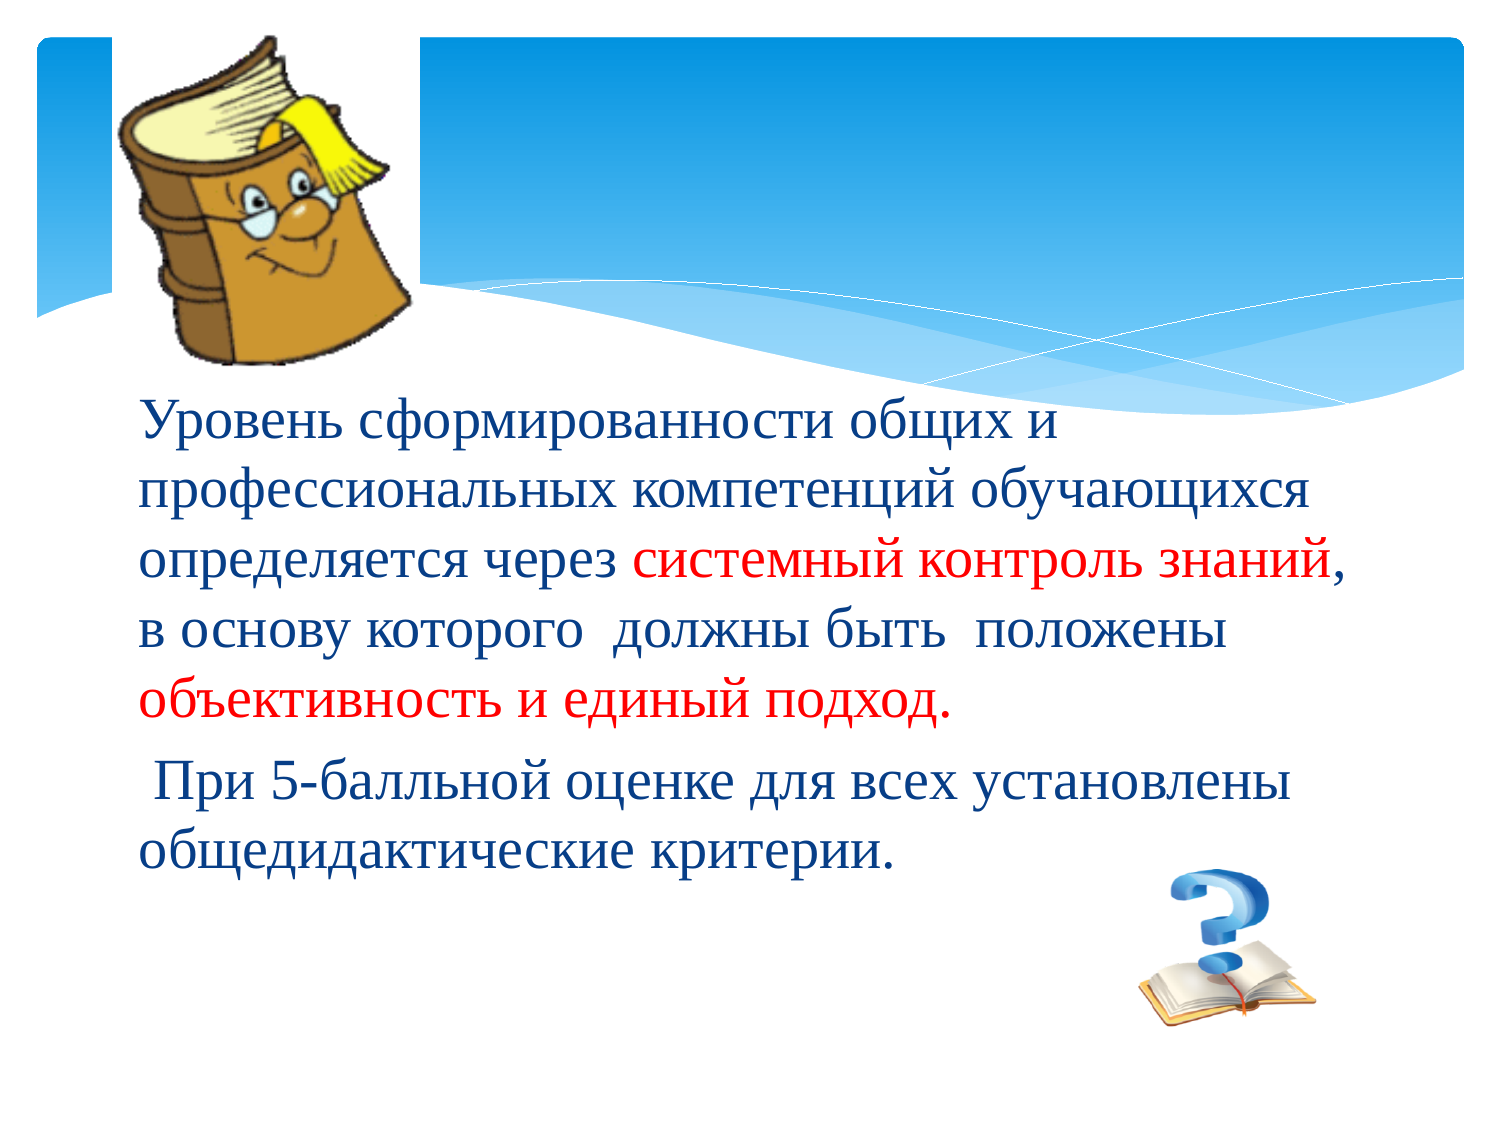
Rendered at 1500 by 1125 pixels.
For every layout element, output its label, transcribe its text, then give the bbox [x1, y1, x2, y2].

picture [111, 30, 420, 374]
list Уровень сформированности общих и профессиональных компетенций обучающихся определяется через системный контроль знаний, в основу которого должны быть положены объективность и единый подход. При 5-балльной оценке для всех установлены общедидактические критерии. [123, 290, 1388, 1005]
picture [1138, 869, 1317, 1027]
